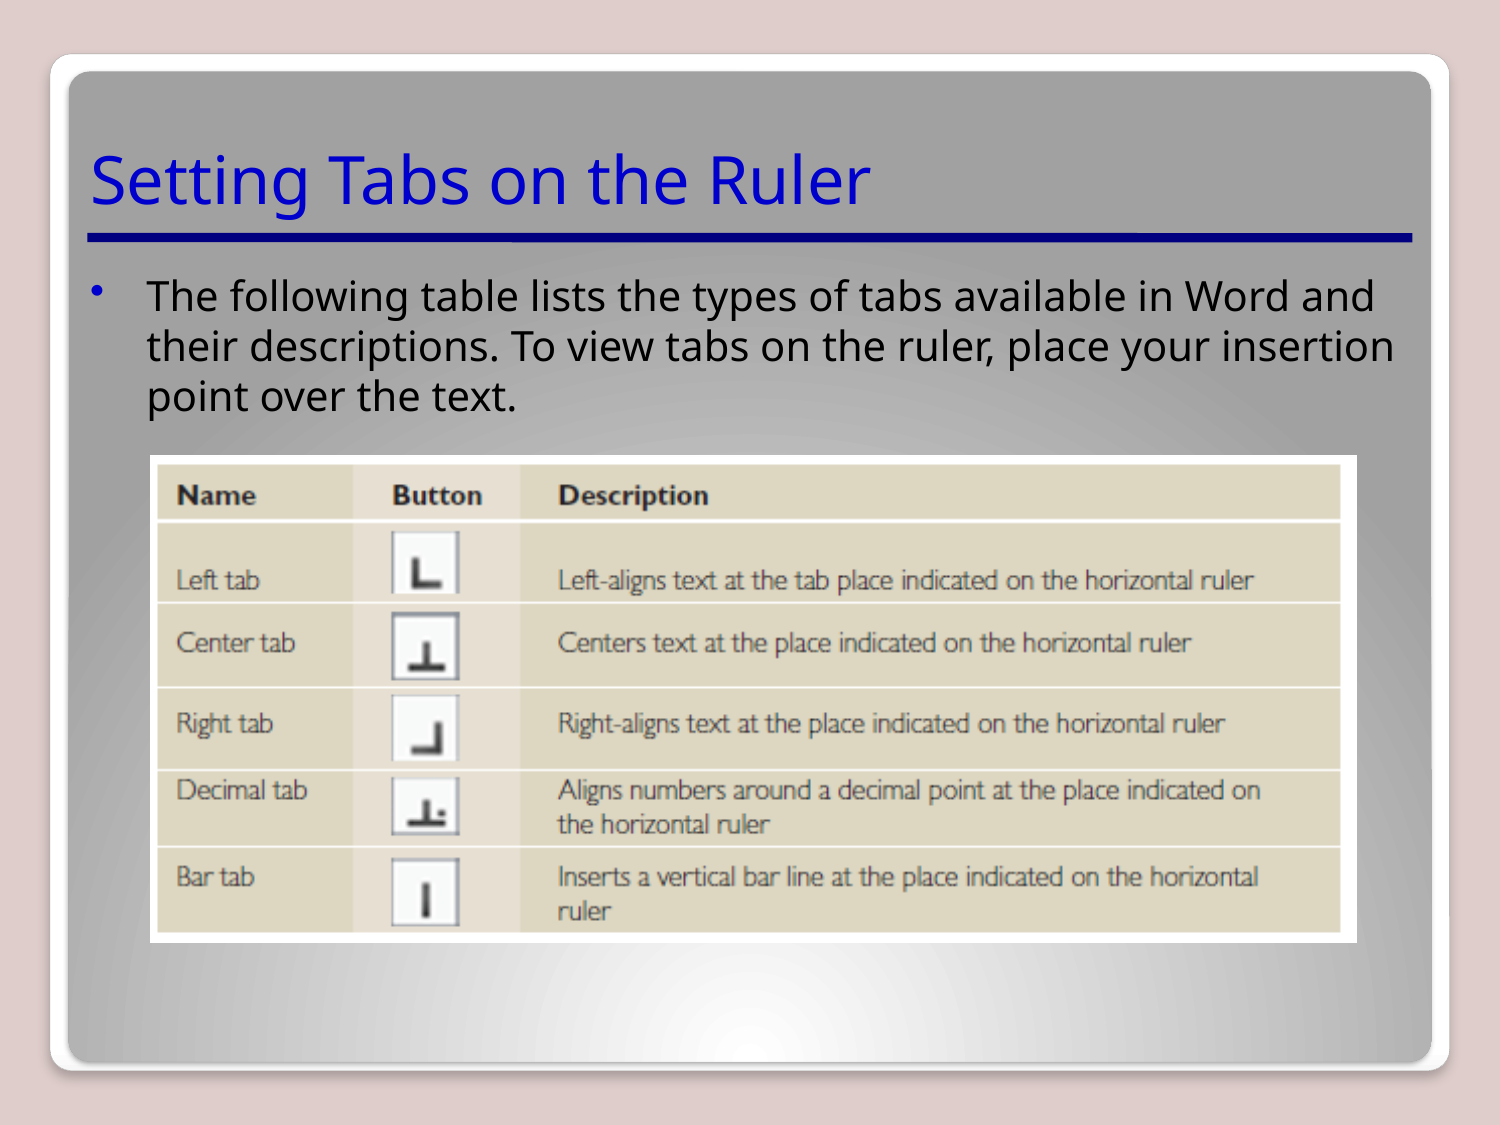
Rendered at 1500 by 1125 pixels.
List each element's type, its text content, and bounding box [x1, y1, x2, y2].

title Setting Tabs on the Ruler [74, 74, 1426, 226]
list The following table lists the types of tabs available in Word and their descriptions. To view tabs on the ruler, place your insertion point over the text. [75, 262, 1425, 1063]
picture [149, 454, 1357, 943]
